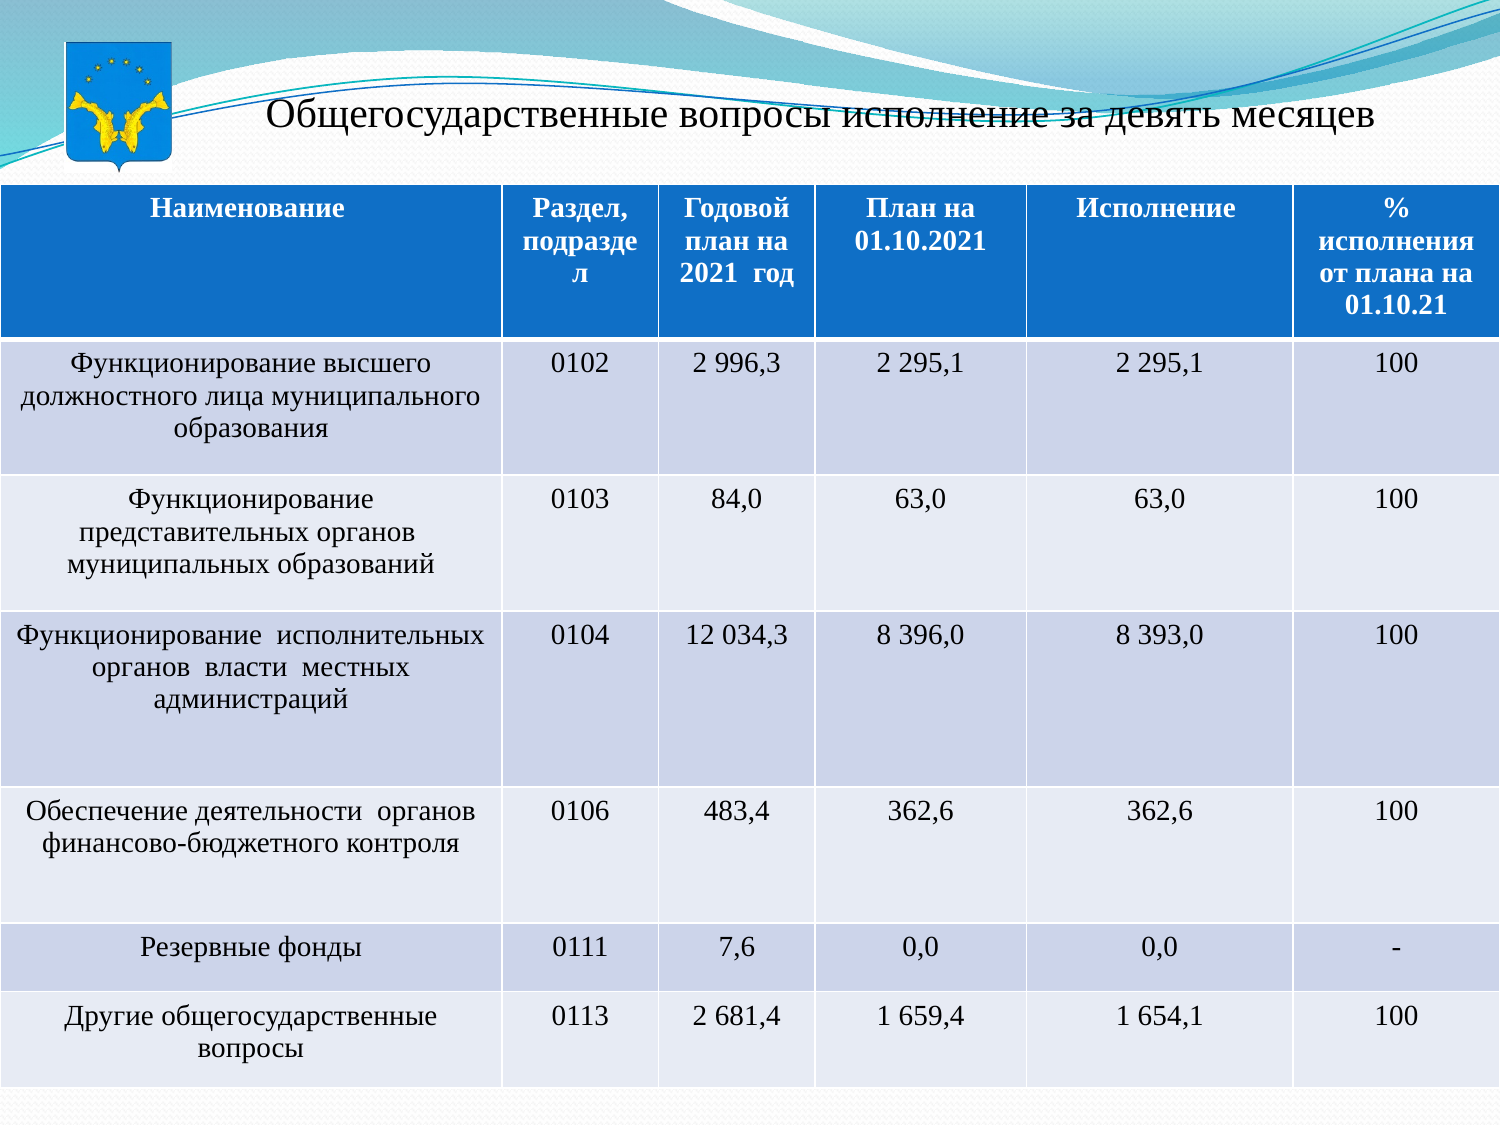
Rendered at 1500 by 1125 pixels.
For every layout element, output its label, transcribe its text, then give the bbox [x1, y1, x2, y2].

table_cell 100 [1294, 612, 1499, 786]
table_cell Функционирование представительных органов муниципальных образований [1, 476, 501, 610]
table_cell 0103 [503, 476, 658, 610]
table_cell Функционирование исполнительных органов власти местных администраций [1, 612, 501, 786]
table_cell Резервные фонды [1, 924, 501, 991]
table_cell 7,6 [659, 924, 814, 991]
text_box Общегосударственные вопросы исполнение за девять месяцев [230, 78, 1412, 143]
table_header Наименование [1, 185, 501, 337]
table_cell Обеспечение деятельности органов финансово-бюджетного контроля [1, 788, 501, 922]
table_cell 84,0 [659, 476, 814, 610]
table_cell 2 295,1 [1027, 342, 1292, 474]
table_cell 362,6 [816, 788, 1026, 922]
table_cell 2 295,1 [816, 342, 1026, 474]
table_header % исполнения от плана на 01.10.21 [1294, 185, 1499, 337]
picture [64, 42, 172, 173]
table_cell 63,0 [1027, 476, 1292, 610]
table_cell 0,0 [816, 924, 1026, 991]
table_cell 12 034,3 [659, 612, 814, 786]
table_cell 0111 [503, 924, 658, 991]
table_cell 0,0 [1027, 924, 1292, 991]
table_cell - [1294, 924, 1499, 991]
table_header Исполнение [1027, 185, 1292, 337]
table_cell 2 996,3 [659, 342, 814, 474]
table_header Раздел, подраздел [503, 185, 658, 337]
table_cell 100 [1294, 788, 1499, 922]
table_cell 63,0 [816, 476, 1026, 610]
table_header План на 01.10.2021 [816, 185, 1026, 337]
table_header Годовой план на 2021 год [659, 185, 814, 337]
table_cell 0102 [503, 342, 658, 474]
table_cell Функционирование высшего должностного лица муниципального образования [1, 342, 501, 474]
table_cell 362,6 [1027, 788, 1292, 922]
table_cell 0104 [503, 612, 658, 786]
table_cell 1 659,4 [816, 992, 1026, 1087]
table_cell 0106 [503, 788, 658, 922]
table_cell 100 [1294, 476, 1499, 610]
table_cell 8 393,0 [1027, 612, 1292, 786]
table_cell 483,4 [659, 788, 814, 922]
table_cell Другие общегосударственные вопросы [1, 992, 501, 1087]
table_cell 100 [1294, 342, 1499, 474]
table_cell 8 396,0 [816, 612, 1026, 786]
table_cell 0113 [503, 992, 658, 1087]
table_cell 2 681,4 [659, 992, 814, 1087]
table_cell 100 [1294, 992, 1499, 1087]
table_cell 1 654,1 [1027, 992, 1292, 1087]
